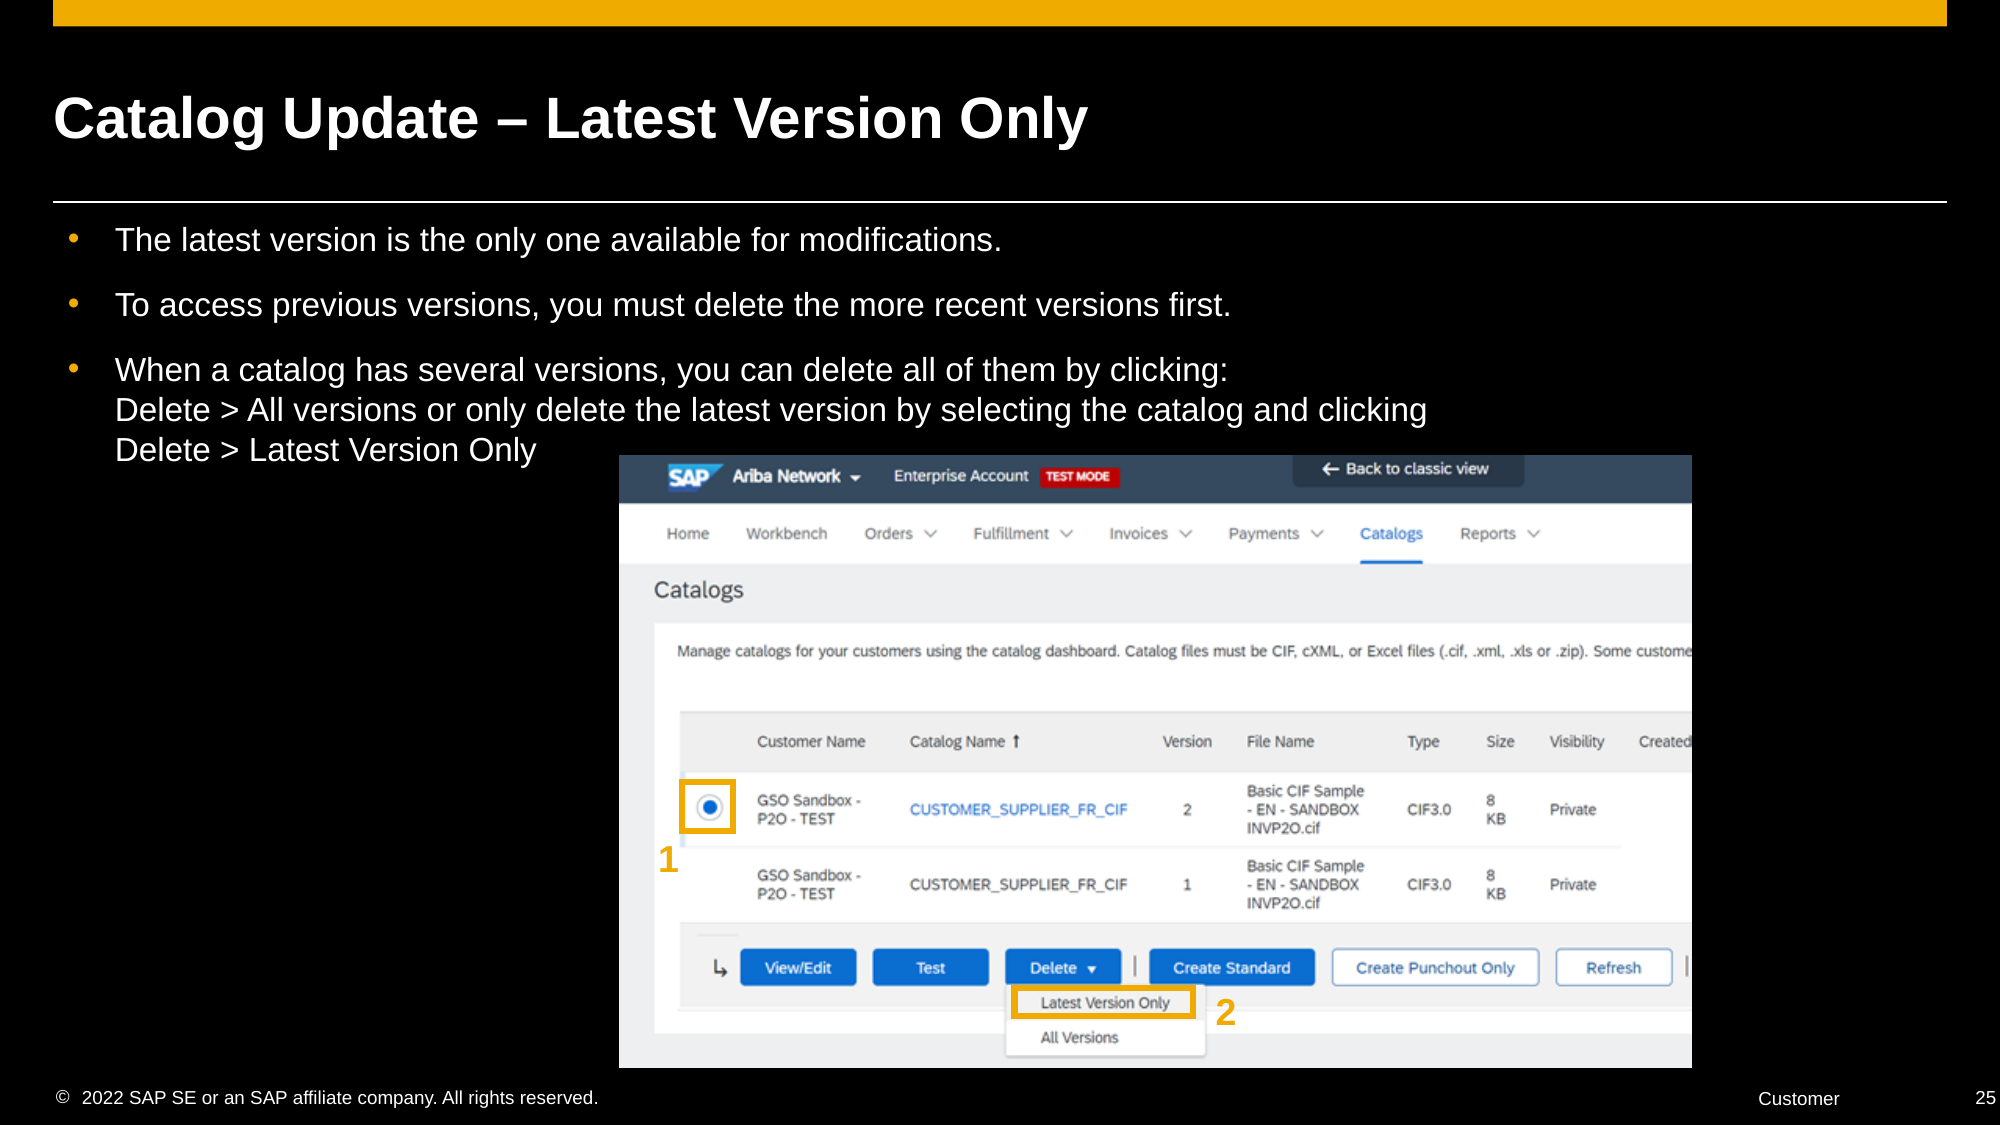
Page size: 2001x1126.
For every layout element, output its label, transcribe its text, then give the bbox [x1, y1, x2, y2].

picture [619, 455, 1692, 1069]
title Catalog Update – Latest Version Only [53, 53, 1947, 178]
text_box The latest version is the only one available for modifications. To access previous versions, you must delete the more recent versions first. When a catalog has several versions, you can delete all of them by clicking: Delete > All versions or only delete the latest version by selecting the catalog and clicking Delete > Latest Version Only [53, 211, 1947, 529]
